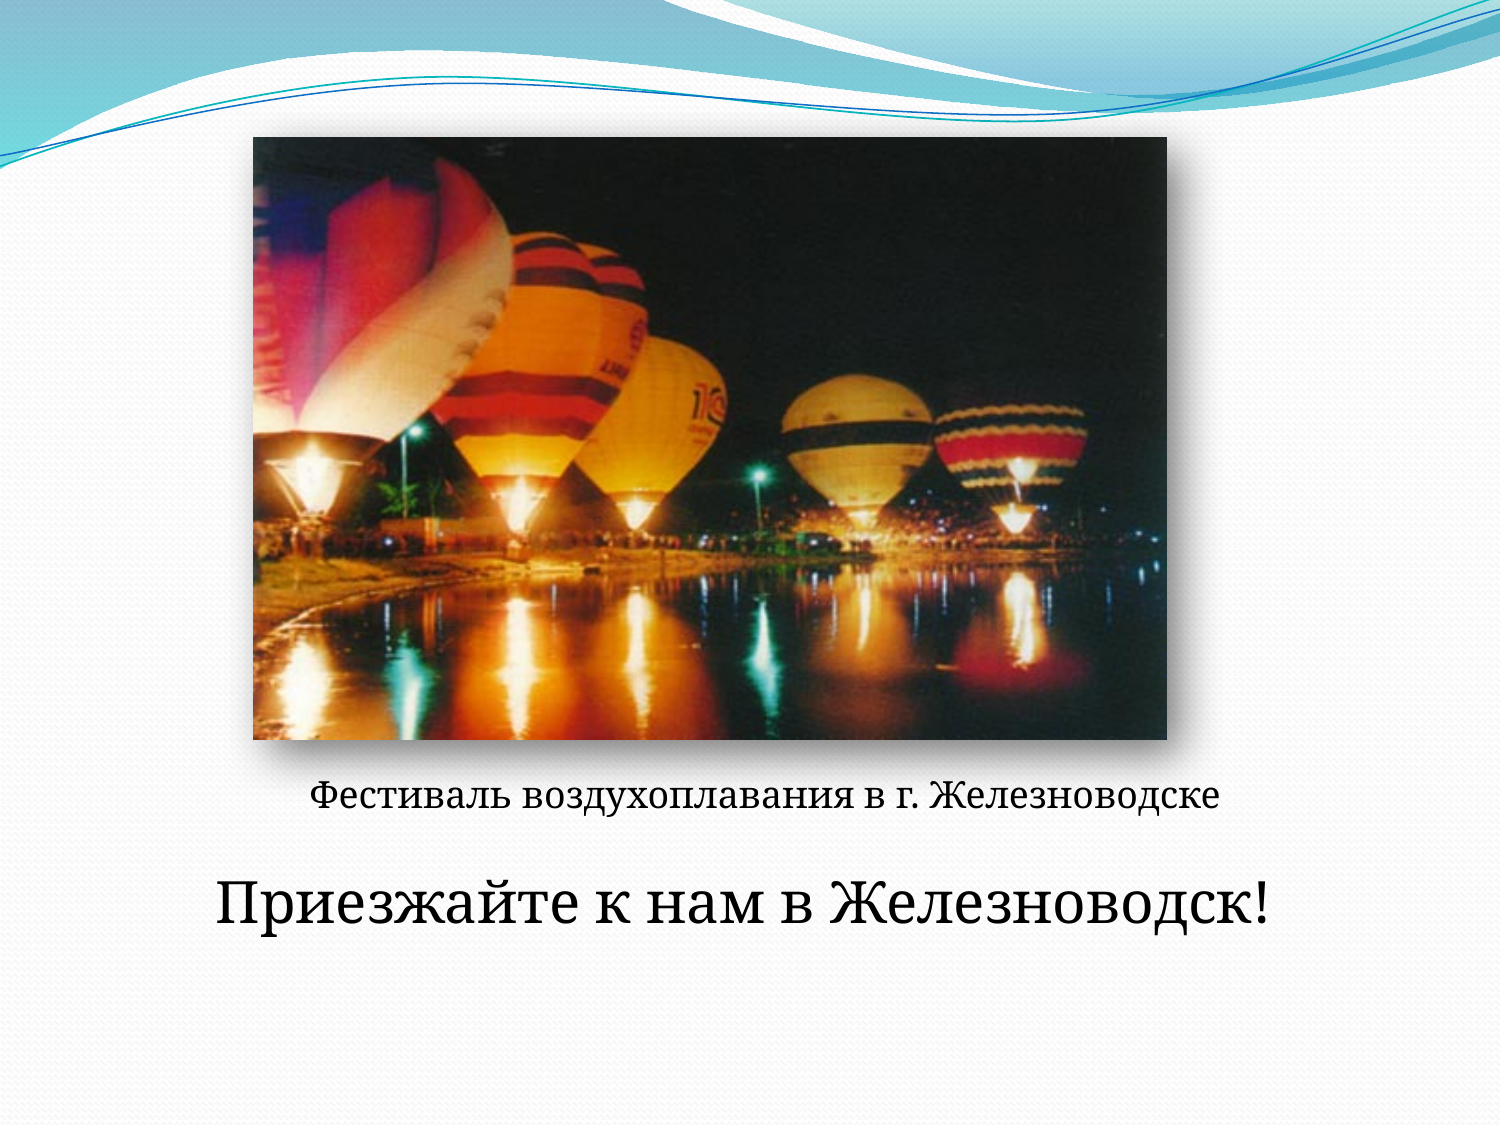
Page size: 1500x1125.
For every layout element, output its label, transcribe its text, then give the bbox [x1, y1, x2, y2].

text_box Приезжайте к нам в Железноводск! [88, 857, 1400, 943]
picture [253, 136, 1167, 740]
text_box Фестиваль воздухоплавания в г. Железноводске [295, 763, 1500, 823]
